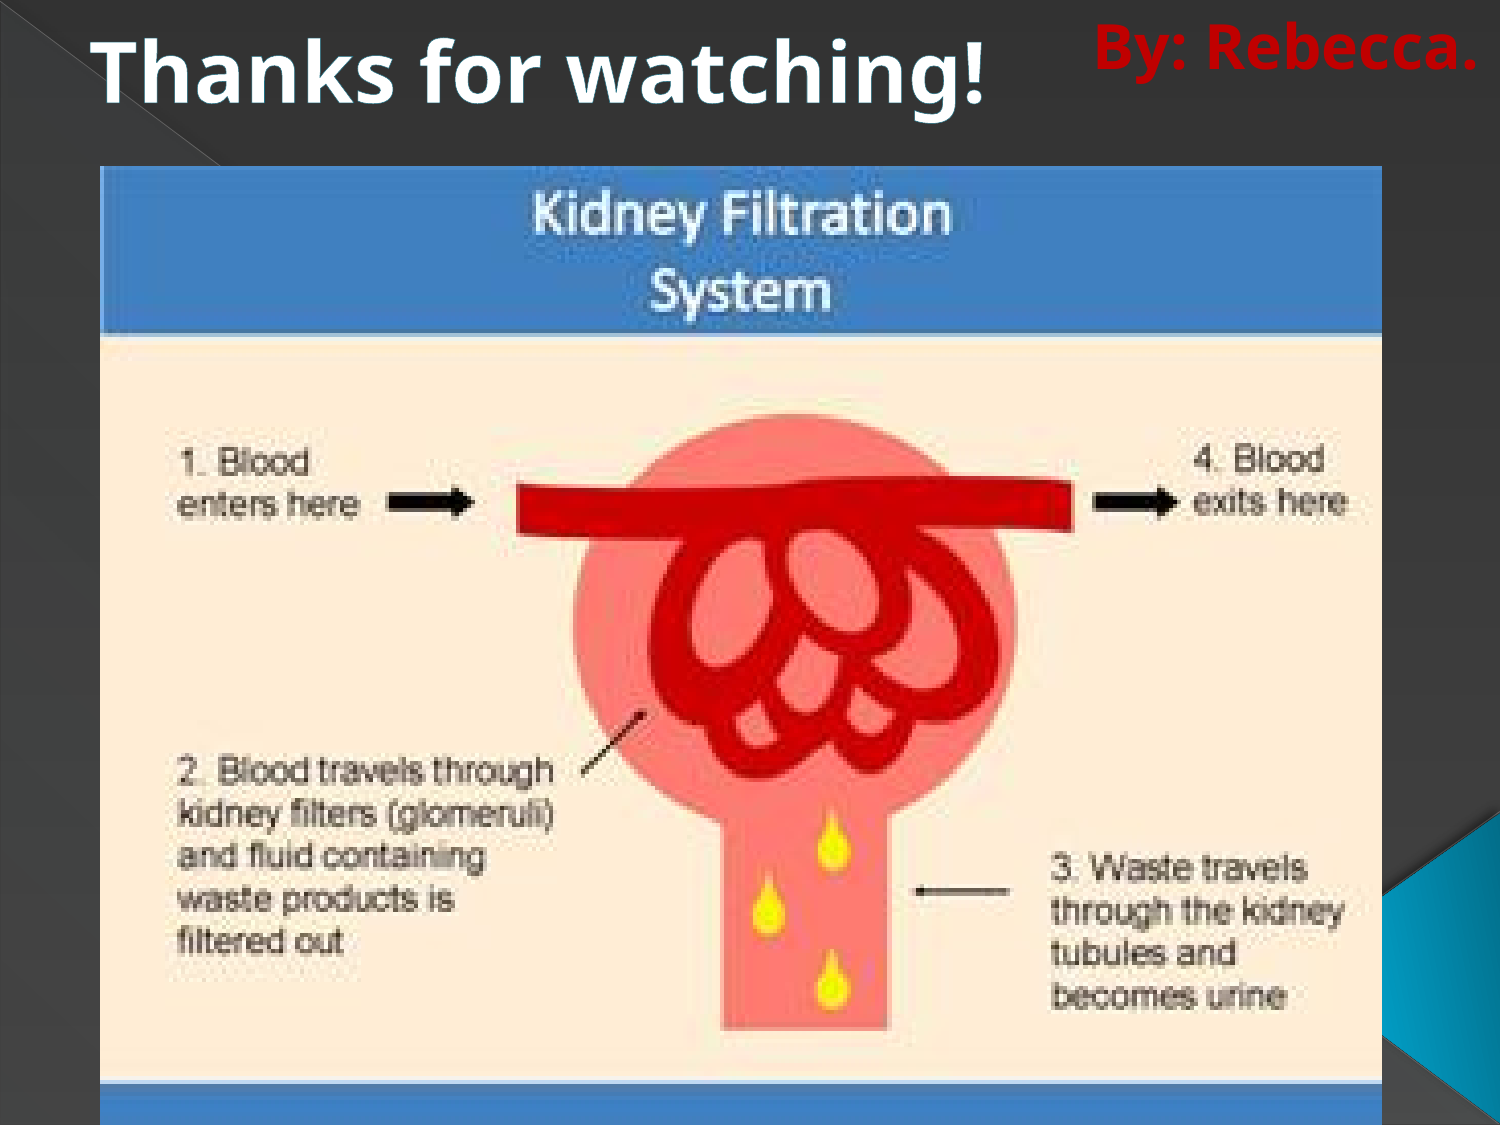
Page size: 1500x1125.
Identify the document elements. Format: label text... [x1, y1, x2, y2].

title Thanks for watching! [0, 0, 1039, 128]
subtitle By: Rebecca. [1039, 0, 1500, 135]
picture [100, 166, 1383, 1125]
